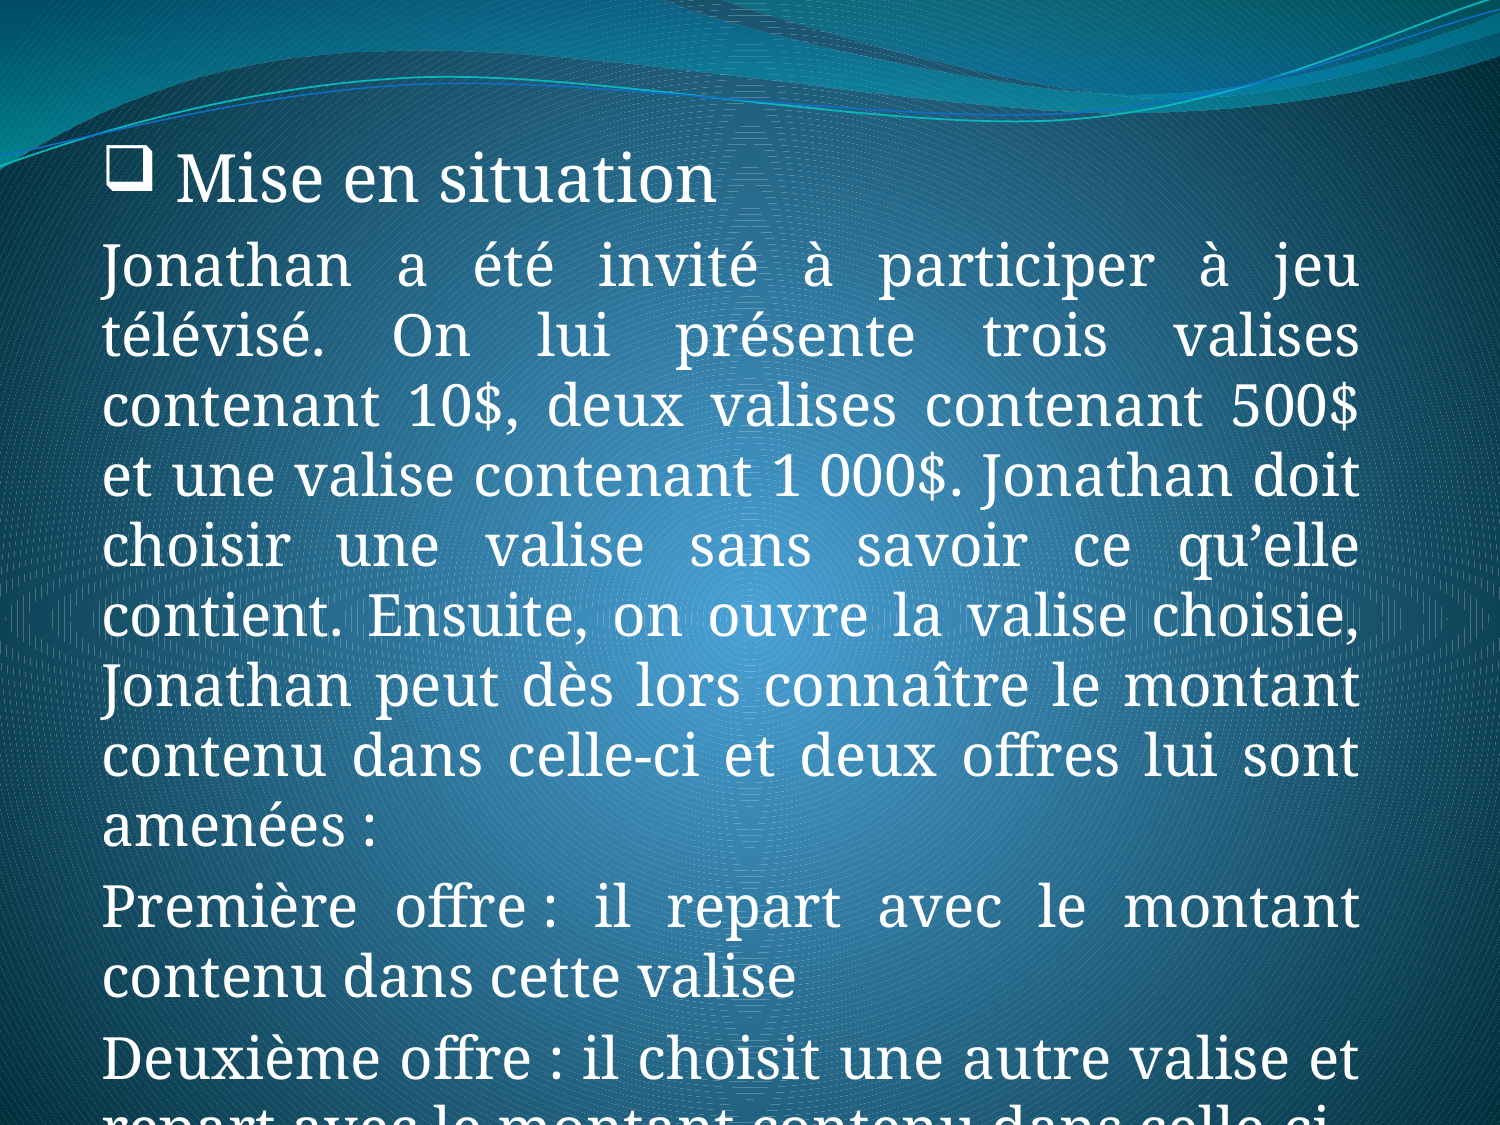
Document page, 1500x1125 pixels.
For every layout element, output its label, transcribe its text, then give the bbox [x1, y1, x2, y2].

list Mise en situation Jonathan a été invité à participer à jeu télévisé. On lui présente trois valises contenant 10$, deux valises contenant 500$ et une valise contenant 1 000$. Jonathan doit choisir une valise sans savoir ce qu’elle contient. Ensuite, on ouvre la valise choisie, Jonathan peut dès lors connaître le montant contenu dans celle-ci et deux offres lui sont amenées : Première offre : il repart avec le montant contenu dans cette valise Deuxième offre : il choisit une autre valise et repart avec le montant contenu dans celle-ci. [93, 128, 1369, 1102]
